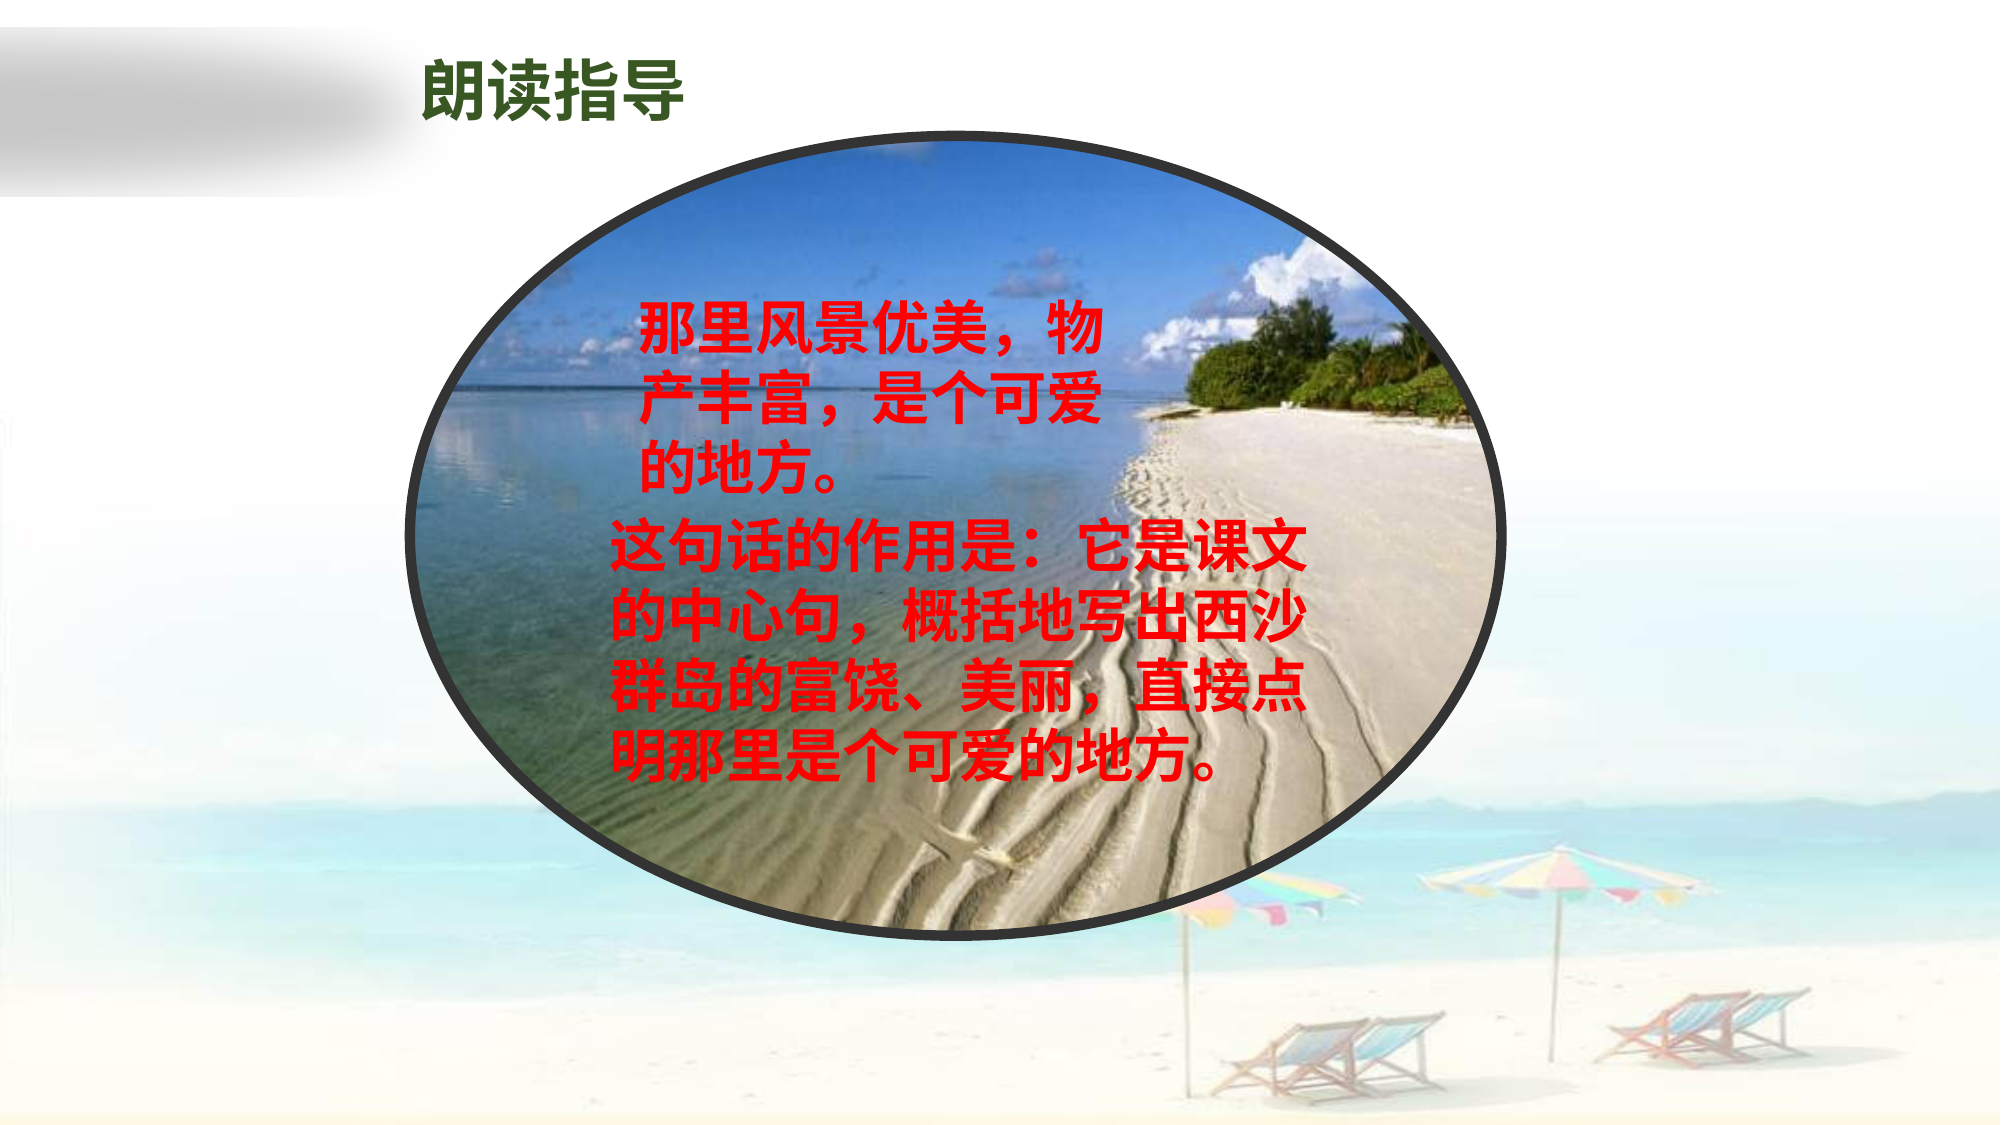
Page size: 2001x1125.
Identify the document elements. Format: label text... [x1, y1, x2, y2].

picture [0, 0, 2000, 1125]
text_box 朗读指导 [405, 41, 702, 137]
